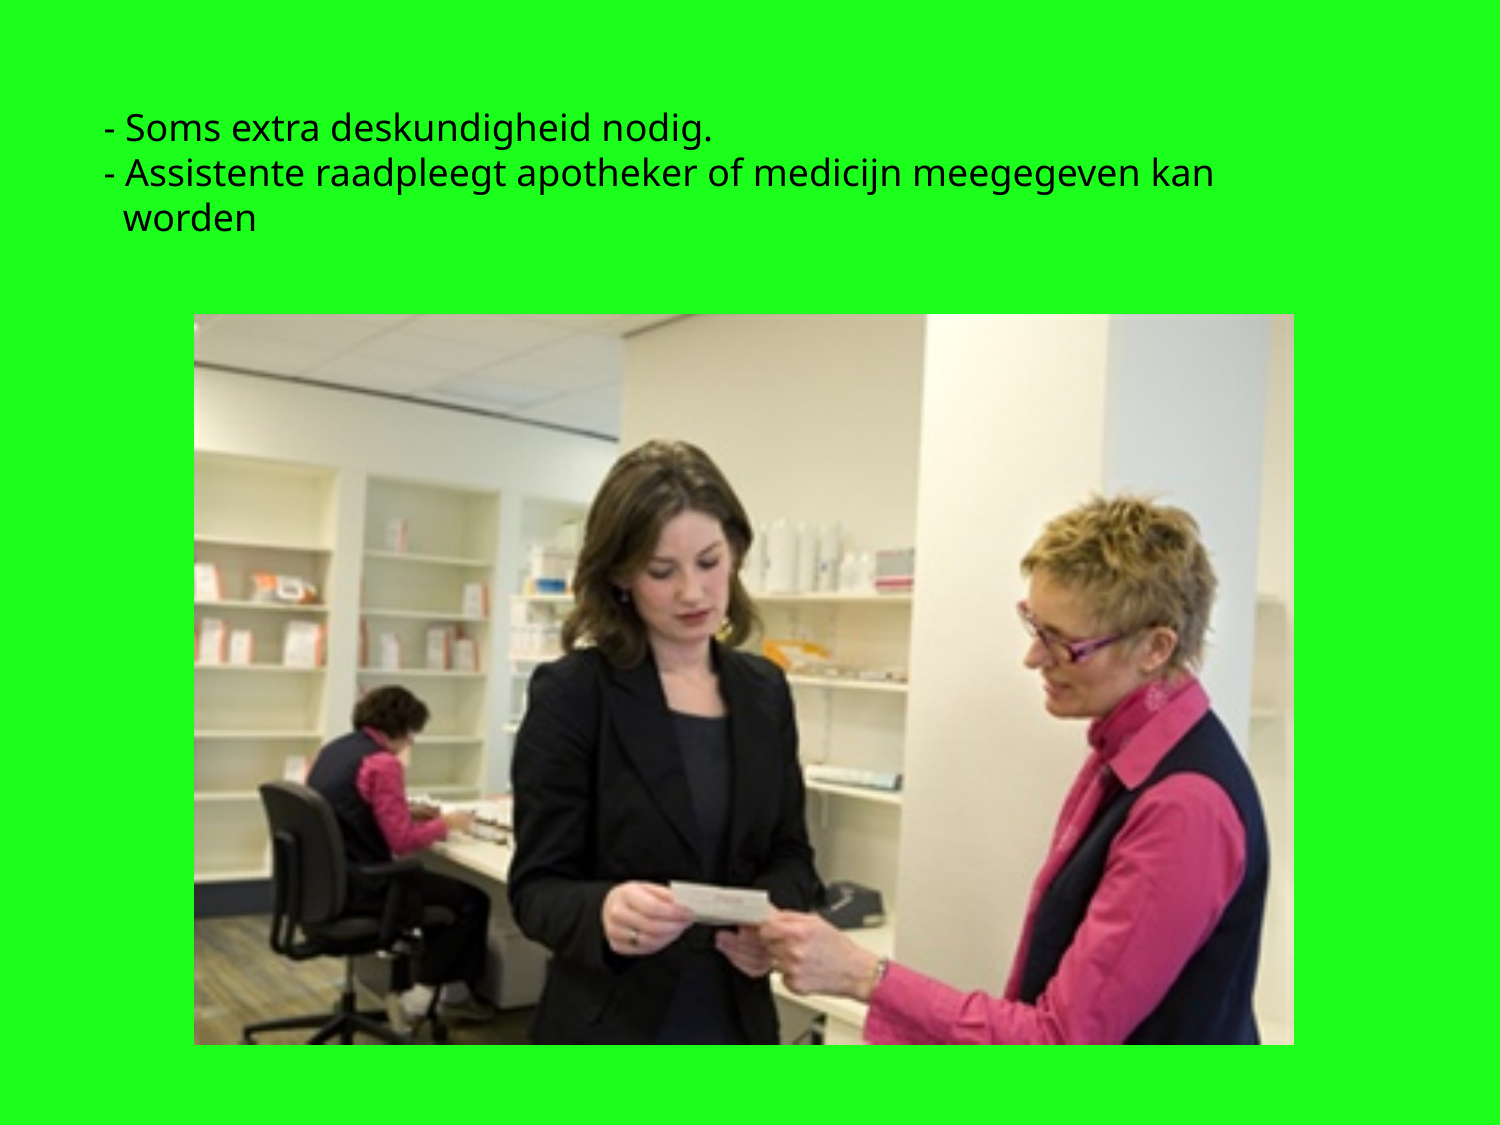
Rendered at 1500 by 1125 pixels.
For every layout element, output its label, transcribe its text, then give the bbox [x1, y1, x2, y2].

title - Soms extra deskundigheid nodig. - Assistente raadpleegt apotheker of medicijn meegegeven kan worden [88, 78, 1439, 266]
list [194, 314, 1294, 1045]
